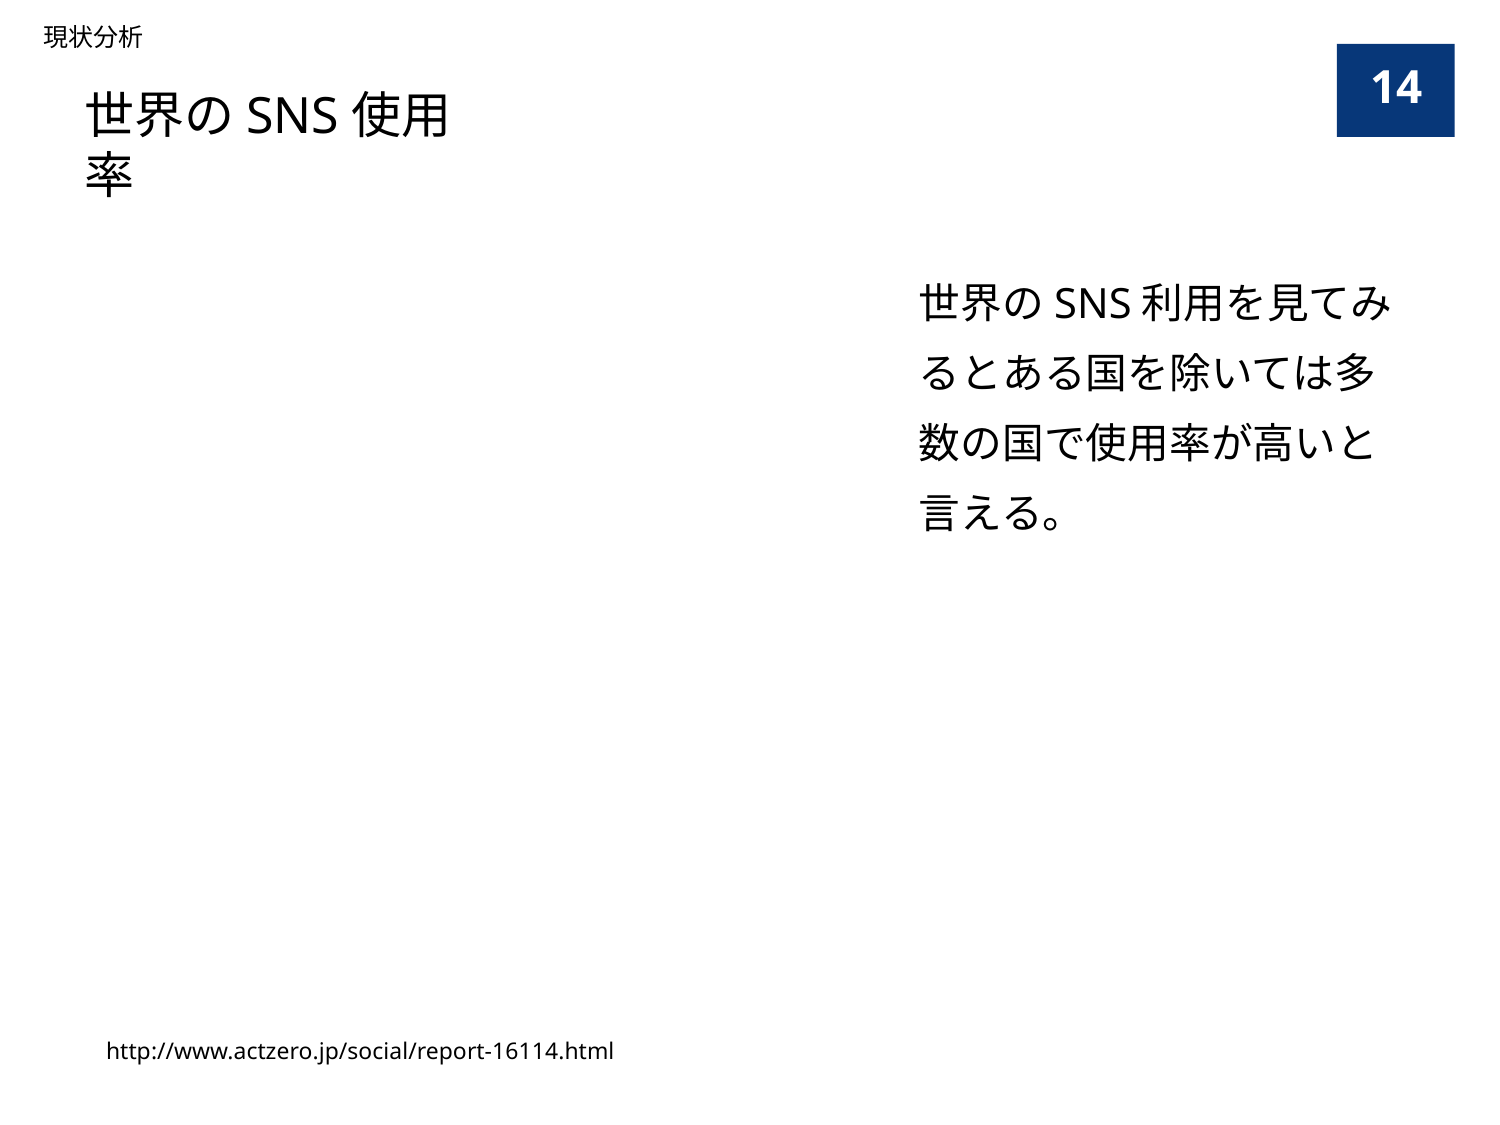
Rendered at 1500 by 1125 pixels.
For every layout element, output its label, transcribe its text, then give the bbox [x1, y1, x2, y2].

slide_number 14 [1354, 59, 1438, 120]
text_box 現状分析 [28, 13, 311, 59]
text_box 世界のSNS使用率 [69, 76, 491, 212]
text_box 世界のSNS利用を見てみるとある国を除いては多数の国で使用率が高いと言える。 [904, 249, 1415, 545]
text_box http://www.actzero.jp/social/report-16114.html [91, 1029, 1041, 1072]
